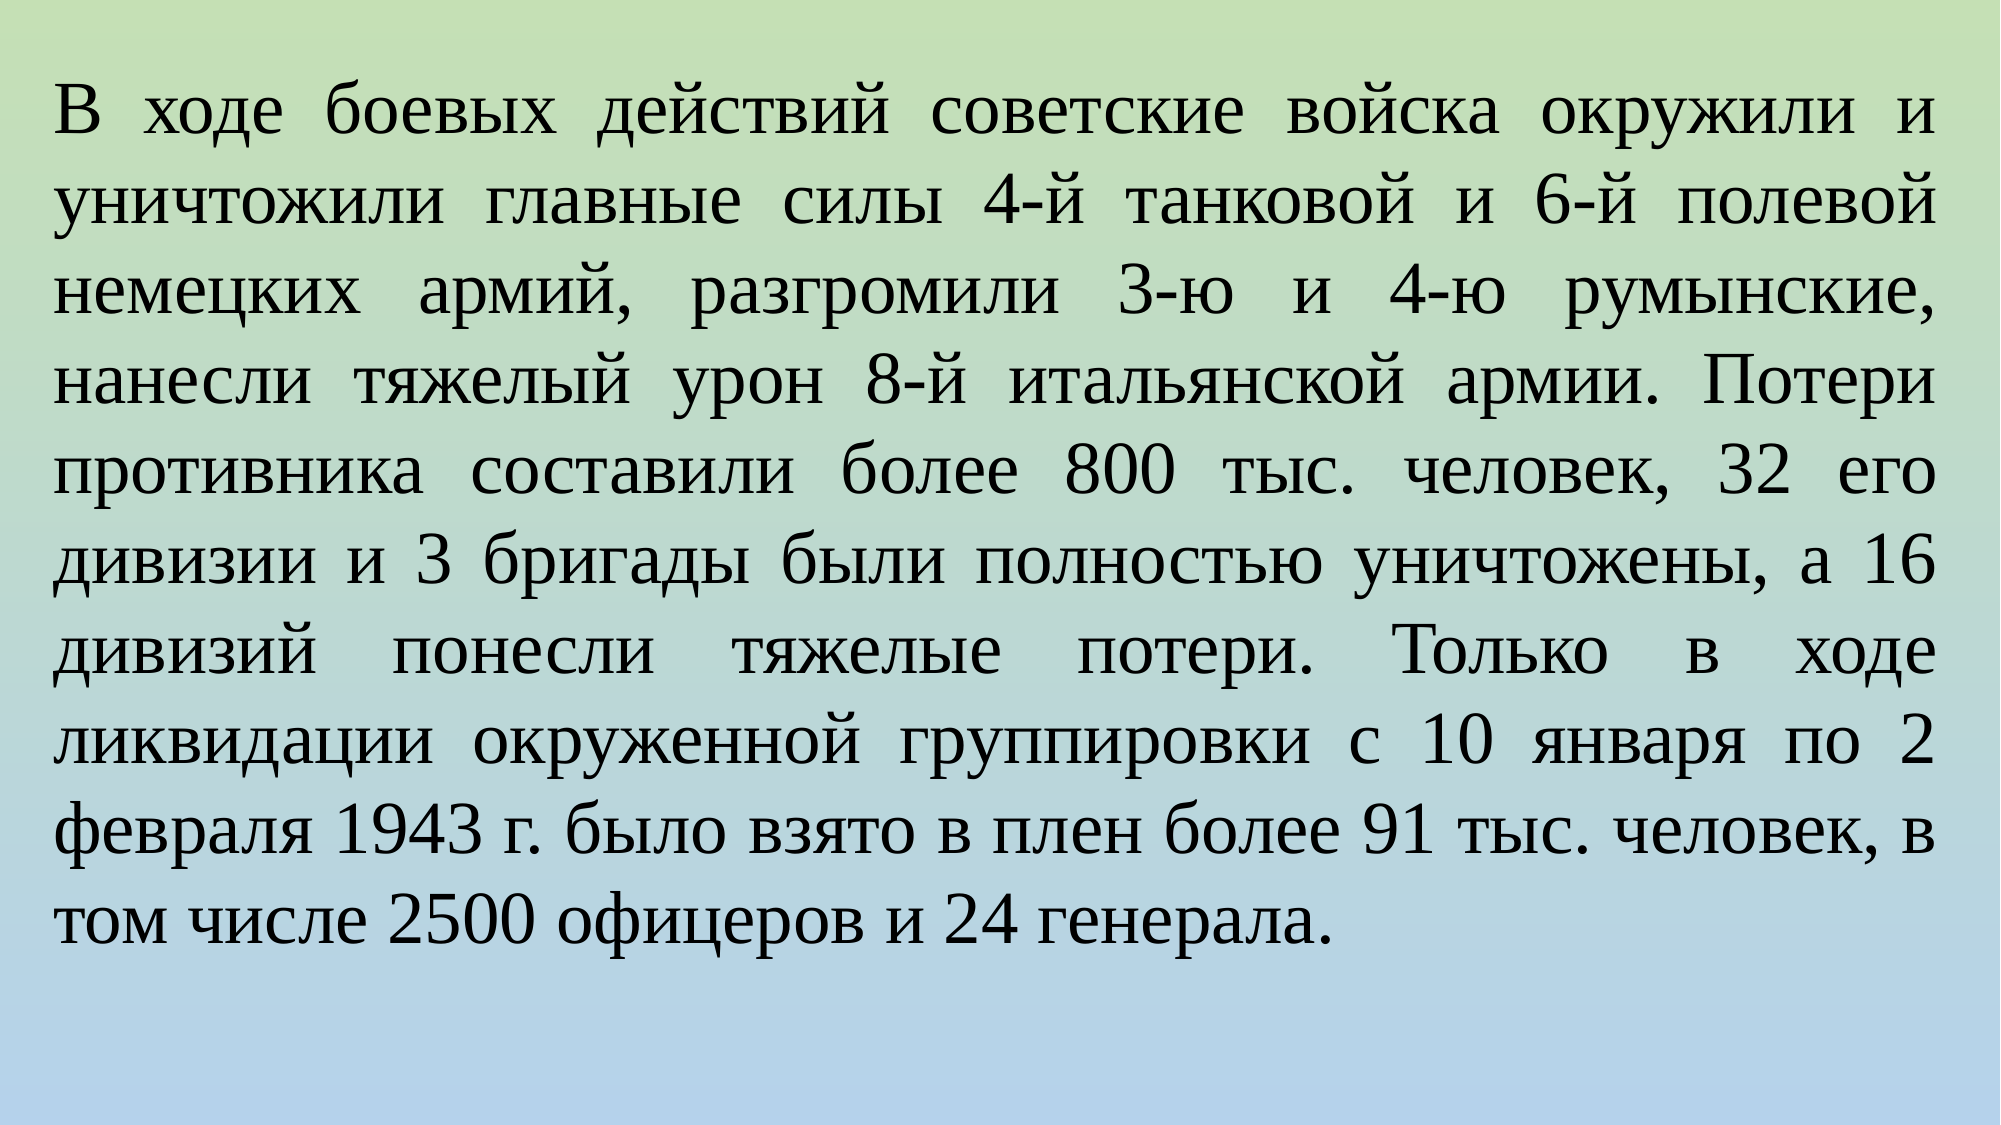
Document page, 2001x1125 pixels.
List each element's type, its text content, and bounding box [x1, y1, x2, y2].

text_box В ходе боевых действий советские войска окружили и уничтожили главные силы 4-й танковой и 6-й полевой немецких армий, разгромили 3-ю и 4-ю румынские, нанесли тяжелый урон 8-й итальянской армии. Потери противника составили более 800 тыс. человек, 32 его дивизии и 3 бригады были полностью уничтожены, а 16 дивизий понесли тяжелые потери. Только в ходе ликвидации окруженной группировки с 10 января по 2 февраля 1943 г. было взято в плен более 91 тыс. человек, в том числе 2500 офицеров и 24 генерала. [38, 51, 1955, 966]
